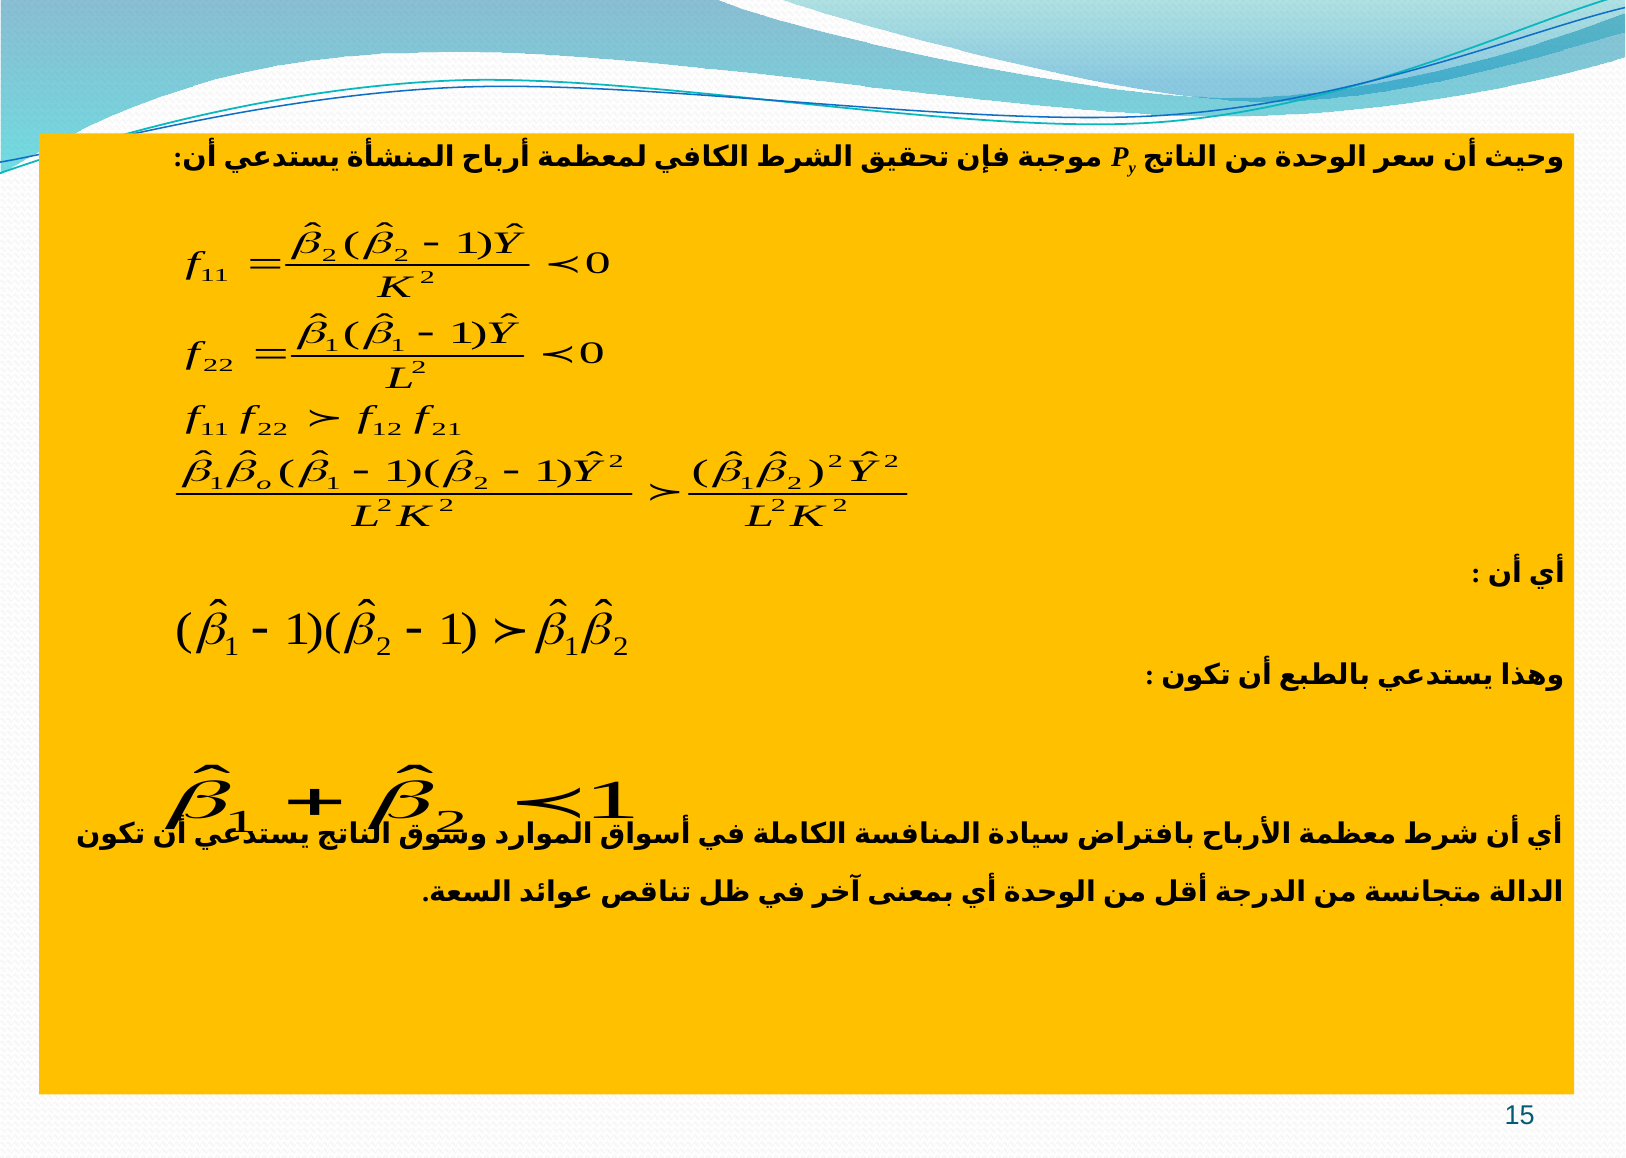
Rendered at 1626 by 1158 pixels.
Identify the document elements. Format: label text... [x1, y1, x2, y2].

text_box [144, 754, 649, 842]
slide_number 27 [160, 216, 924, 544]
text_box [167, 215, 919, 534]
slide_number 27 [160, 591, 642, 675]
list وحيث أن سعر الوحدة من الناتج Py موجبة فإن تحقيق الشرط الكافي لمعظمة أرباح المنشأة يستدعي أن: أي أن : وهذا يستدعي بالطبع أن تكون : أي أن شرط معظمة الأرباح بافتراض سيادة المنافسة الكاملة في أسواق الموارد وسوق الناتج يستدعي أن تكون الدالة متجانسة من الدرجة أقل من الوحدة أي بمعنى آخر في ظل تناقص عوائد السعة. [39, 133, 1575, 1095]
slide_number 27 [137, 755, 655, 854]
slide_number 15 [1408, 1072, 1544, 1135]
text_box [167, 590, 637, 664]
